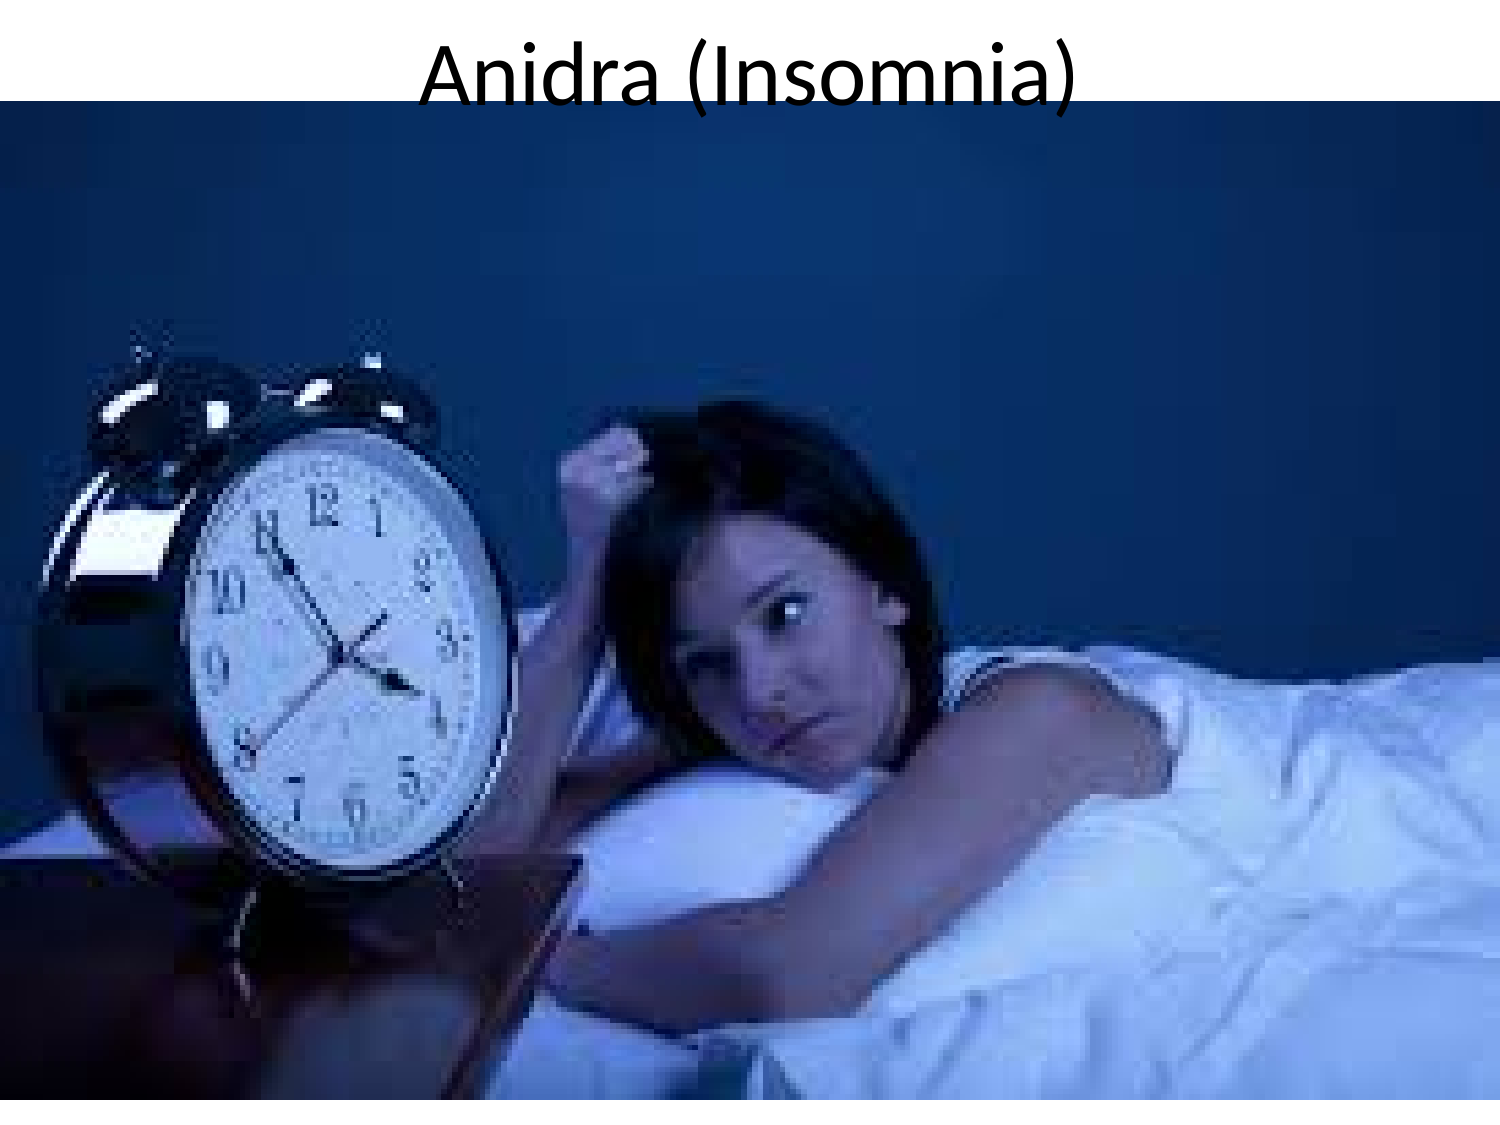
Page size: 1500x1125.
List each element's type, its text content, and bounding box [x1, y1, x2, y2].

title Anidra (Insomnia) [75, 0, 1425, 100]
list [0, 101, 1500, 1101]
